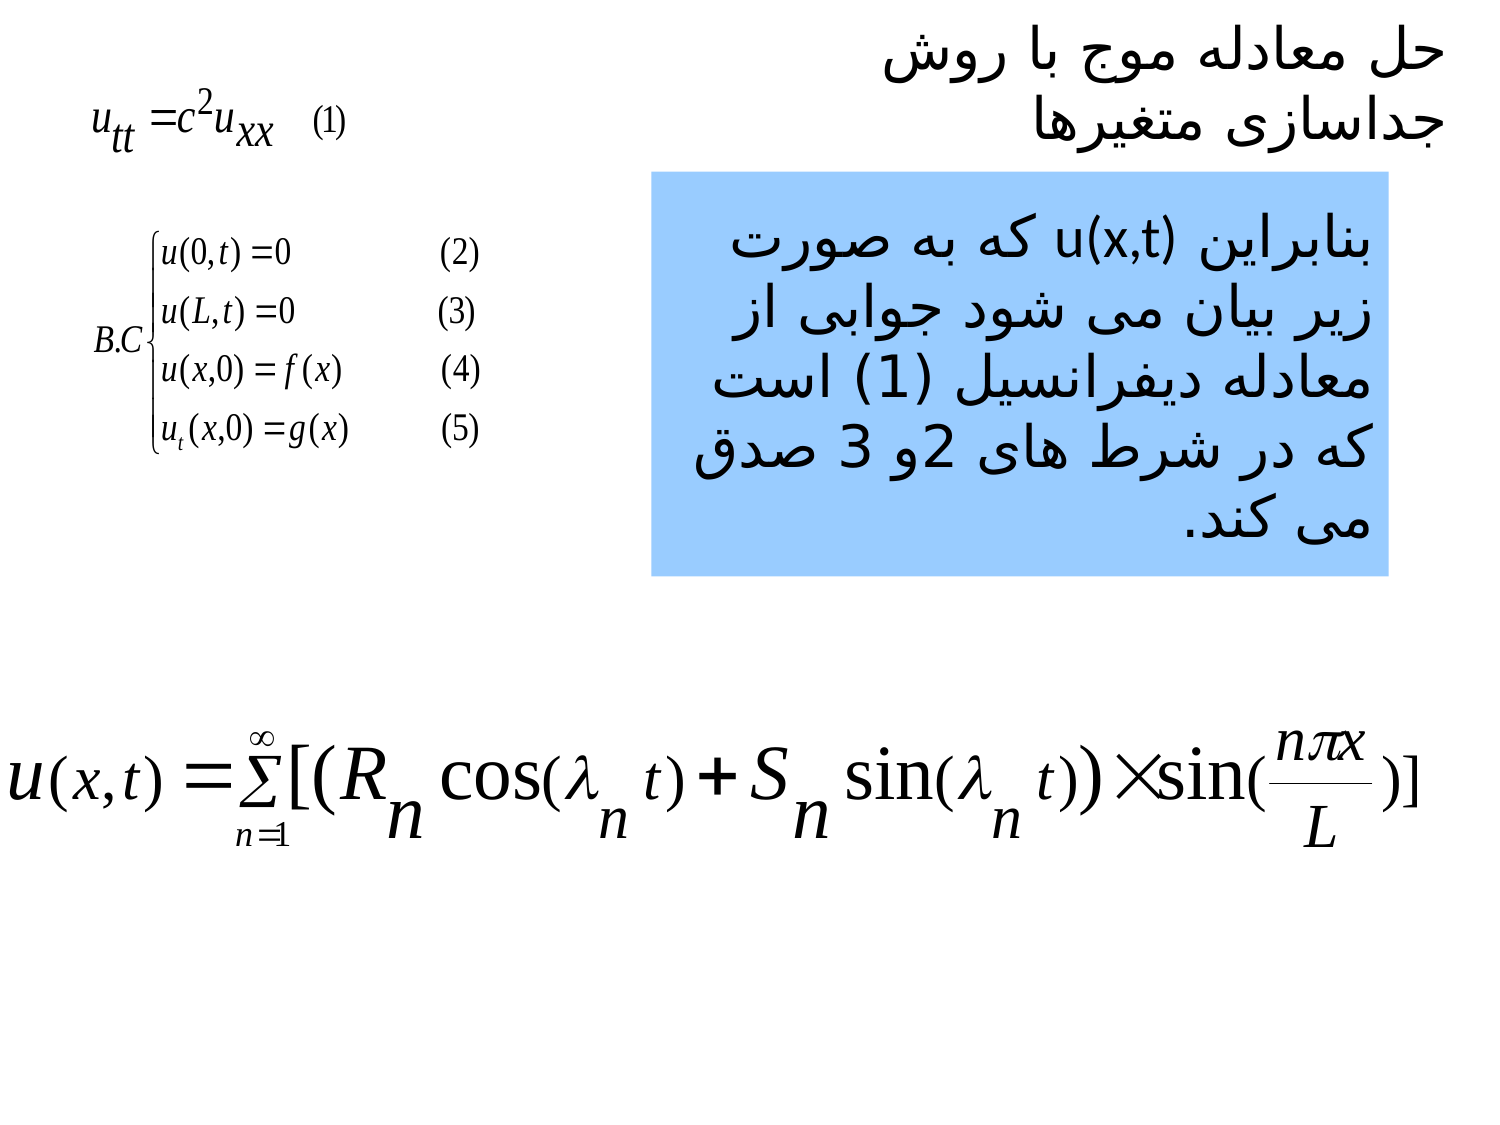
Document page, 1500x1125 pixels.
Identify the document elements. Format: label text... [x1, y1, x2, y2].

title حل معادله موج با روش جداسازی متغیرها [712, 24, 1463, 138]
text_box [0, 699, 1463, 868]
text_box بنابراین u(x,t) که به صورت زیر بیان می شود جوابی از معادله دیفرانسیل (1) است که در شرط های 2و 3 صدق می کند. [651, 171, 1389, 577]
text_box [87, 74, 488, 464]
